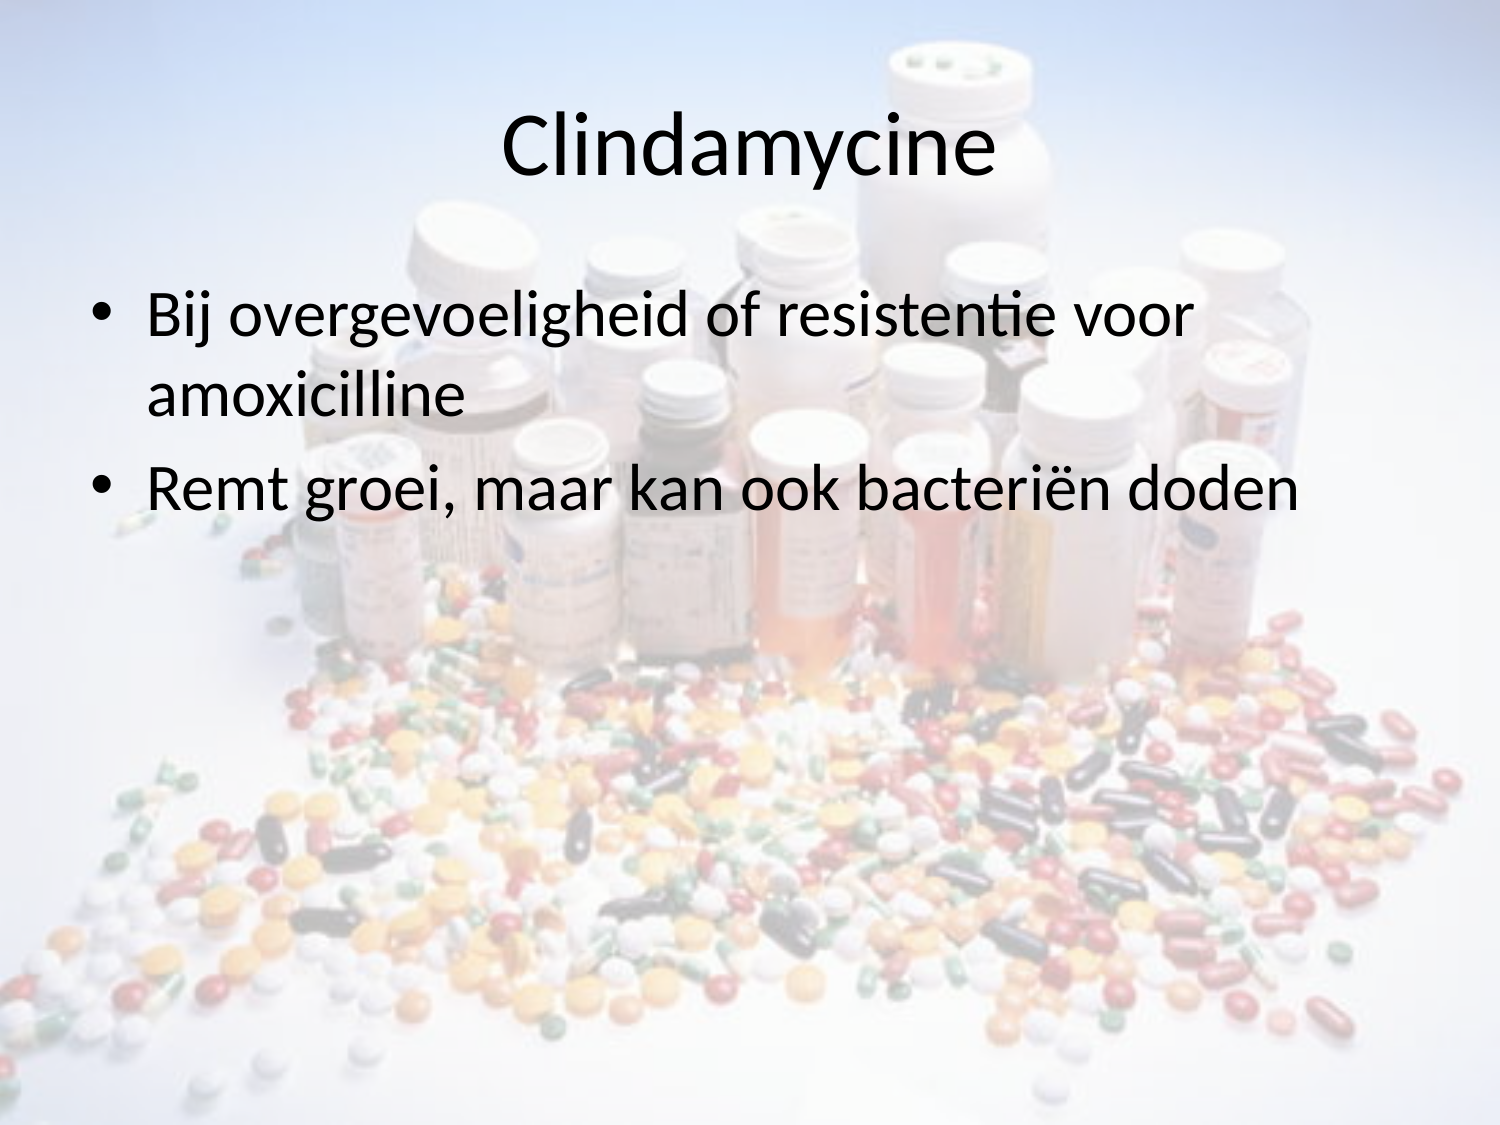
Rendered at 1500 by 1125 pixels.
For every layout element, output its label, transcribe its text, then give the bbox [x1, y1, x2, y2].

title Clindamycine [75, 45, 1425, 233]
list Bij overgevoeligheid of resistentie voor amoxicilline Remt groei, maar kan ook bacteriën doden [75, 262, 1425, 1005]
